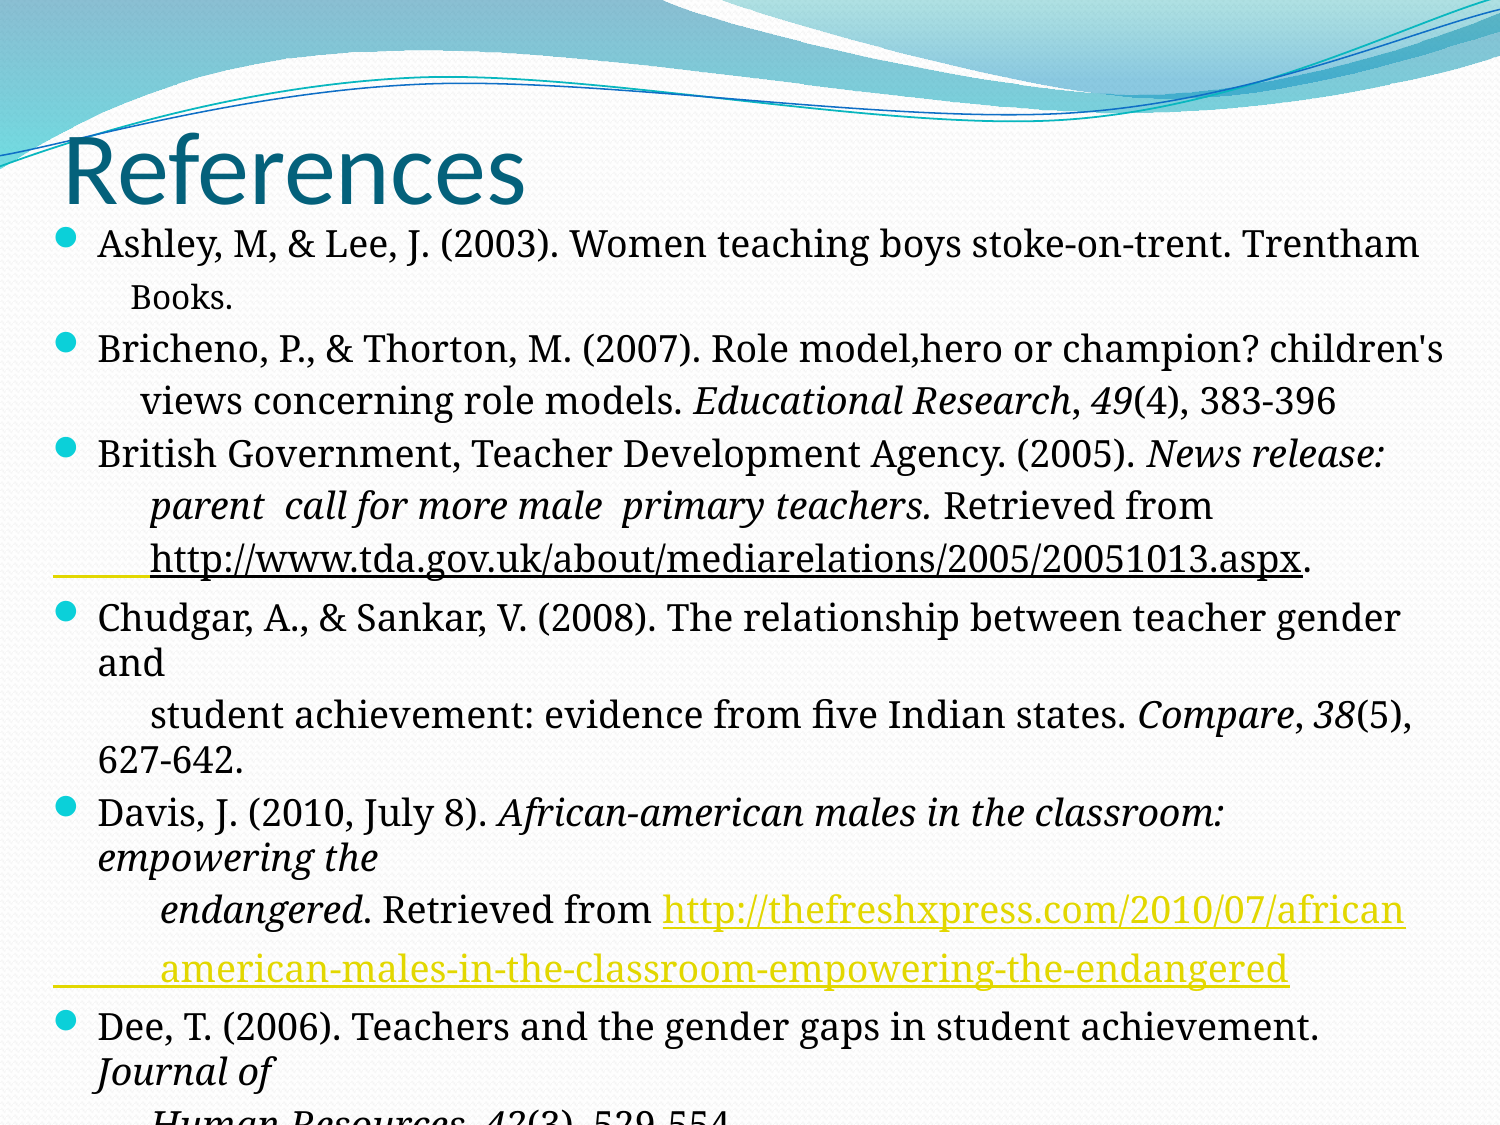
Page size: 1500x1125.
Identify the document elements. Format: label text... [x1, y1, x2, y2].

title References [62, 37, 1413, 212]
list Ashley, M, & Lee, J. (2003). Women teaching boys stoke-on-trent. Trentham Books. Bricheno, P., & Thorton, M. (2007). Role model,hero or champion? children's views concerning role models. Educational Research, 49(4), 383-396 British Government, Teacher Development Agency. (2005). News release: parent call for more male primary teachers. Retrieved from http://www.tda.gov.uk/about/mediarelations/2005/20051013.aspx. Chudgar, A., & Sankar, V. (2008). The relationship between teacher gender and student achievement: evidence from five Indian states. Compare, 38(5), 627-642. Davis, J. (2010, July 8). African-american males in the classroom: empowering the endangered. Retrieved from http://thefreshxpress.com/2010/07/african american-males-in-the-classroom-empowering-the-endangered Dee, T. (2006). Teachers and the gender gaps in student achievement. Journal of Human Resources, 42(3), 529-554. Dee, T. (2006). The why chromosome. Education Next, 6(4), 68-75. [37, 212, 1463, 1125]
